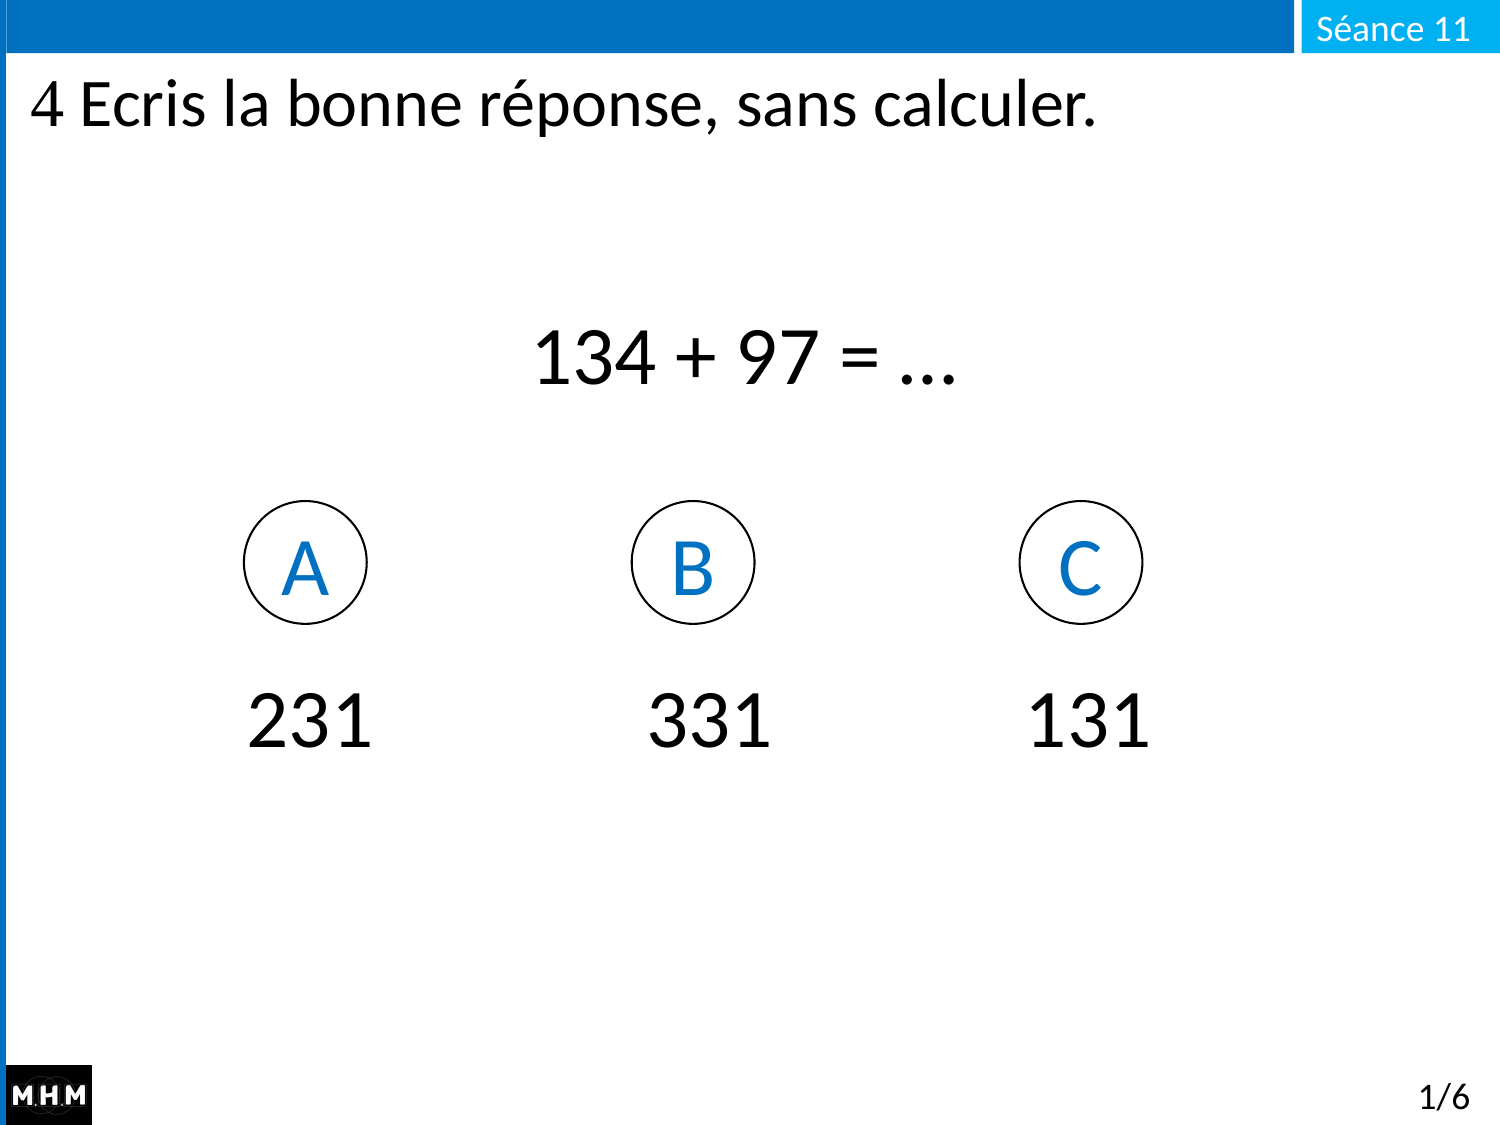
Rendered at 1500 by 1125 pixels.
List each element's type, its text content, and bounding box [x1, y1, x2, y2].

text_box 134 + 97 = … [515, 294, 1010, 409]
text_box 331 [631, 656, 830, 772]
text_box C [1018, 499, 1144, 625]
picture [6, 1065, 92, 1125]
text_box 131 [1009, 656, 1208, 772]
text_box 1/6 [1402, 1064, 1500, 1125]
text_box A [242, 499, 368, 625]
title  Ecris la bonne réponse, sans calculer. [14, 60, 1391, 150]
text_box B [630, 499, 756, 625]
text_box 231 [232, 656, 430, 772]
